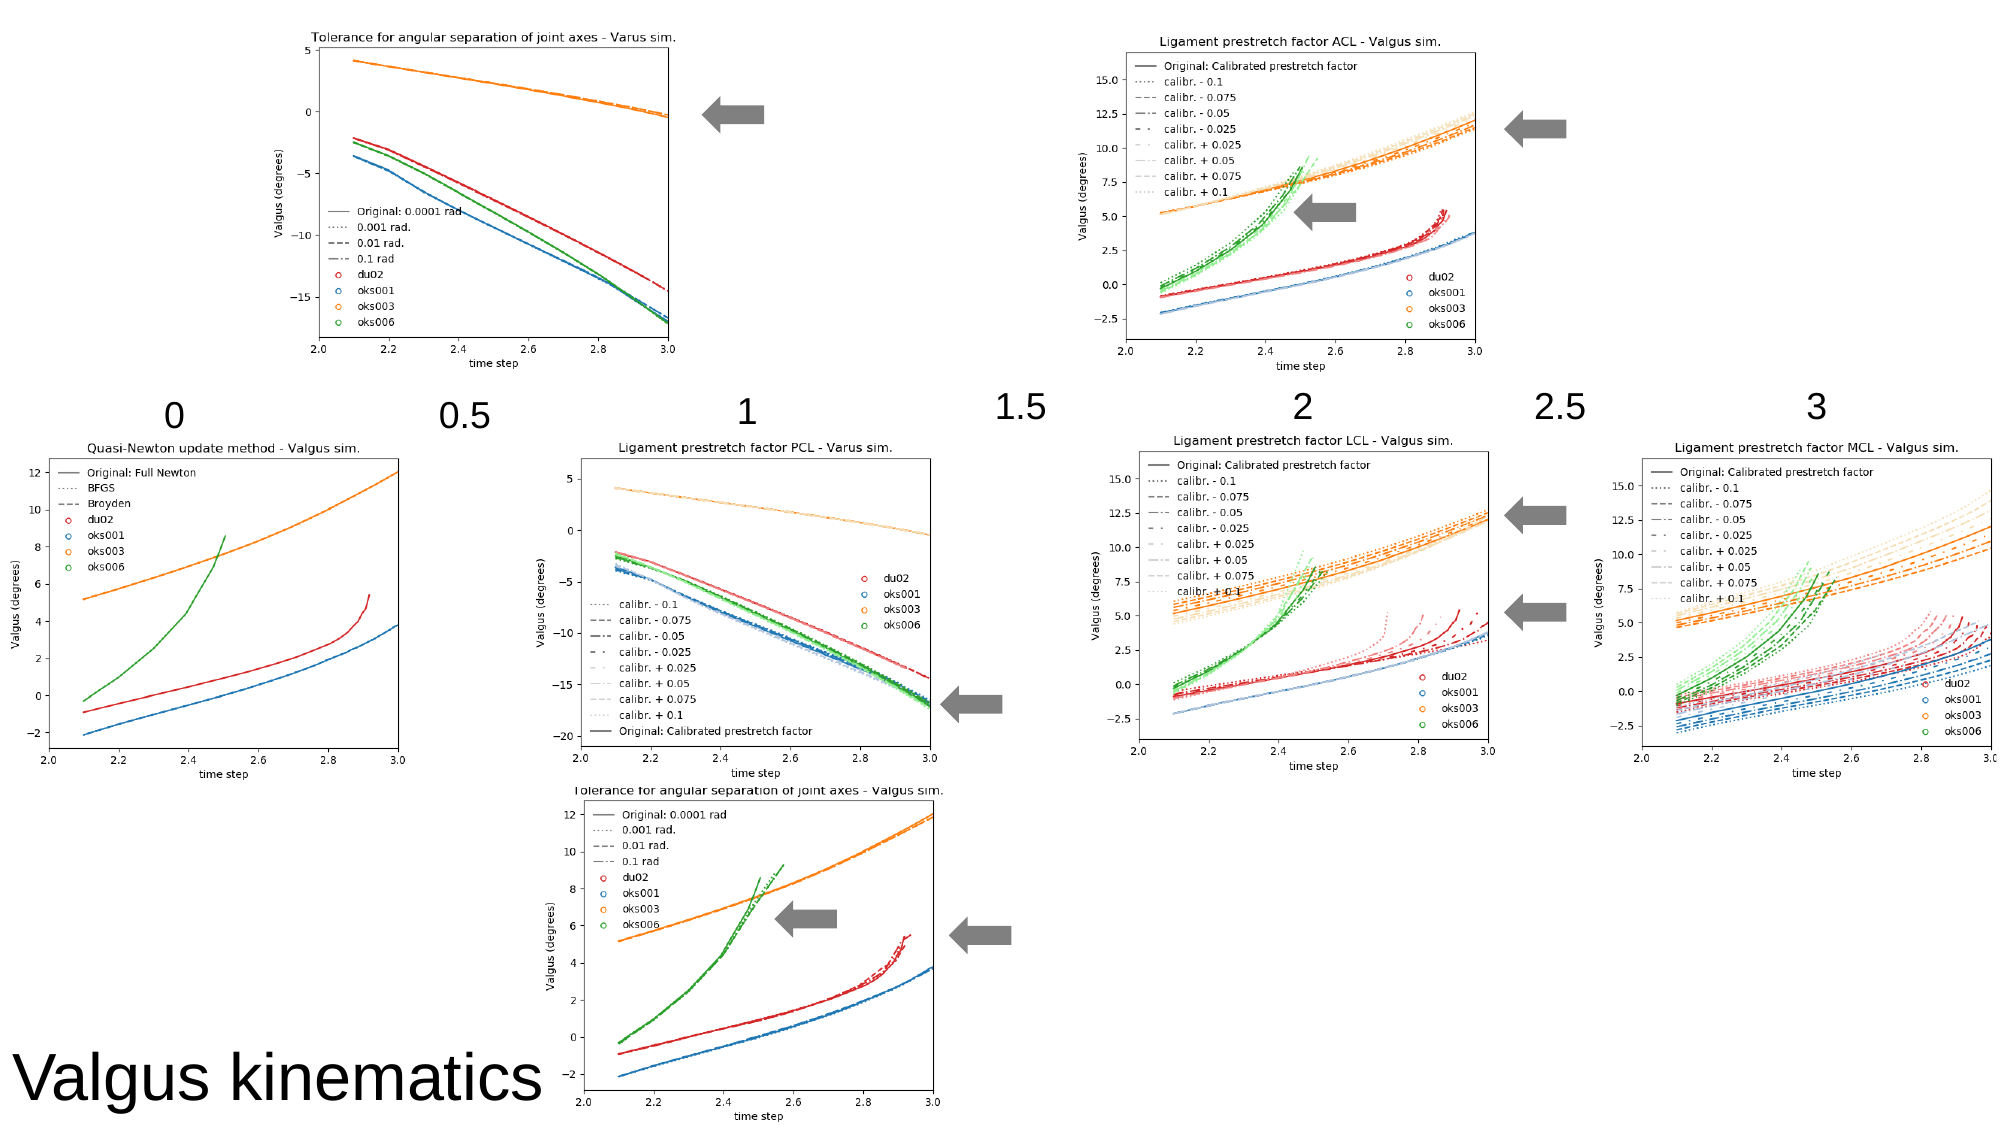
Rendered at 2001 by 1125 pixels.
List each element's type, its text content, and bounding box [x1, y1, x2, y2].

picture [1585, 413, 1997, 787]
text_box [1533, 601, 1568, 623]
text_box 0.5 [424, 383, 519, 444]
picture [6, 413, 443, 789]
text_box 2 [1278, 380, 1372, 406]
picture [1069, 7, 1520, 380]
text_box [975, 693, 1004, 715]
text_box 3 [1791, 374, 1886, 413]
text_box [1520, 107, 1568, 151]
picture [1082, 406, 1533, 780]
text_box [978, 924, 1013, 946]
picture [262, 2, 713, 378]
text_box [1533, 504, 1568, 526]
text_box 0 [149, 383, 224, 413]
text_box [713, 93, 766, 137]
text_box 2.5 [1519, 374, 1614, 435]
text_box Valgus kinematics [0, 1026, 527, 1121]
picture [524, 413, 978, 1123]
text_box 1.5 [979, 374, 1074, 434]
text_box 1 [722, 379, 817, 413]
